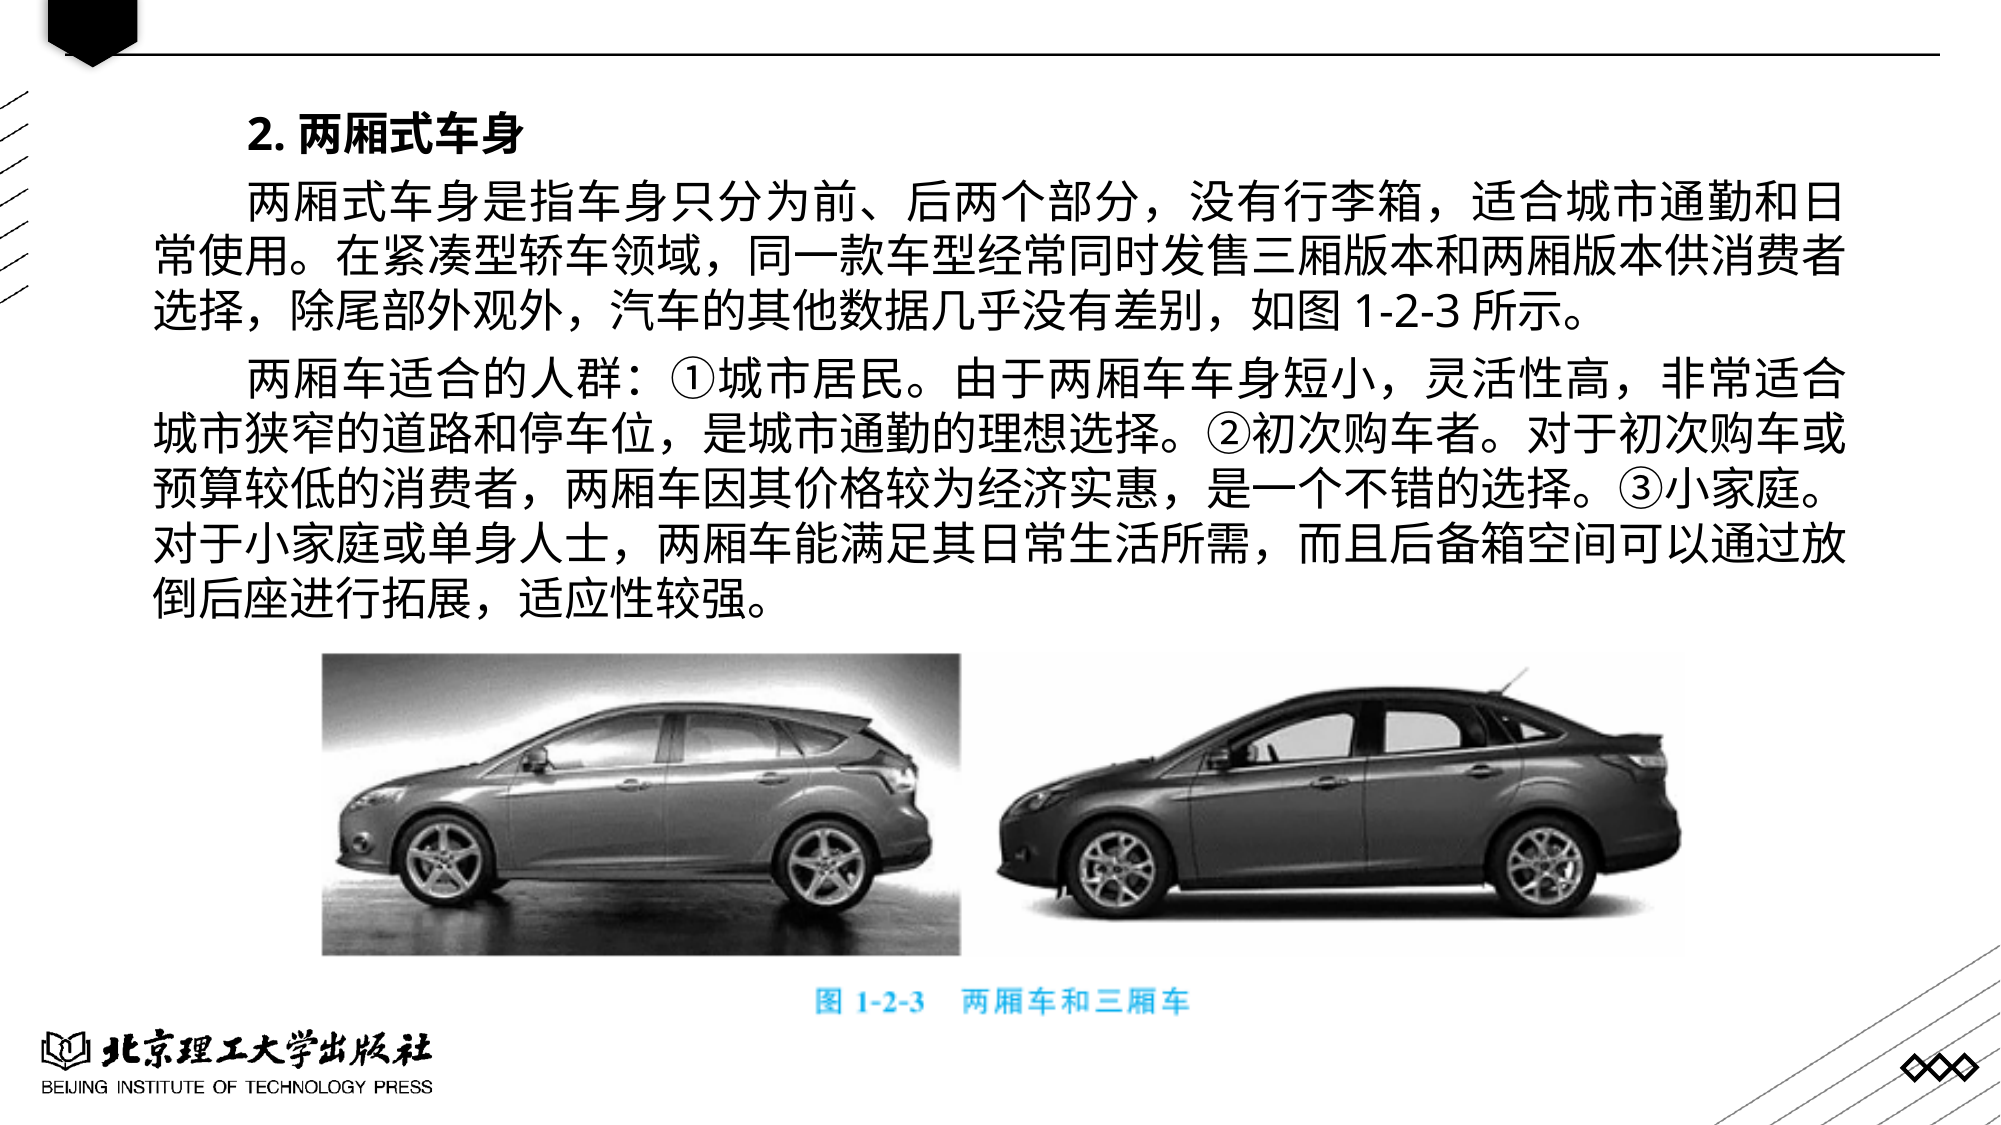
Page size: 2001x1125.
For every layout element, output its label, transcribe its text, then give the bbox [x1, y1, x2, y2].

picture [0, 0, 2001, 1125]
text_box 2.两厢式车身 两厢式车身是指车身只分为前、后两个部分，没有行李箱，适合城市通勤和日常使用。在紧凑型轿车领域，同一款车型经常同时发售三厢版本和两厢版本供消费者选择，除尾部外观外，汽车的其他数据几乎没有差别，如图1-2-3所示。 两厢车适合的人群：①城市居民。由于两厢车车身短小，灵活性高，非常适合城市狭窄的道路和停车位，是城市通勤的理想选择。②初次购车者。对于初次购车或预算较低的消费者，两厢车因其价格较为经济实惠，是一个不错的选择。③小家庭。对于小家庭或单身人士，两厢车能满足其日常生活所需，而且后备箱空间可以通过放倒后座进行拓展，适应性较强。 [137, 97, 1863, 632]
